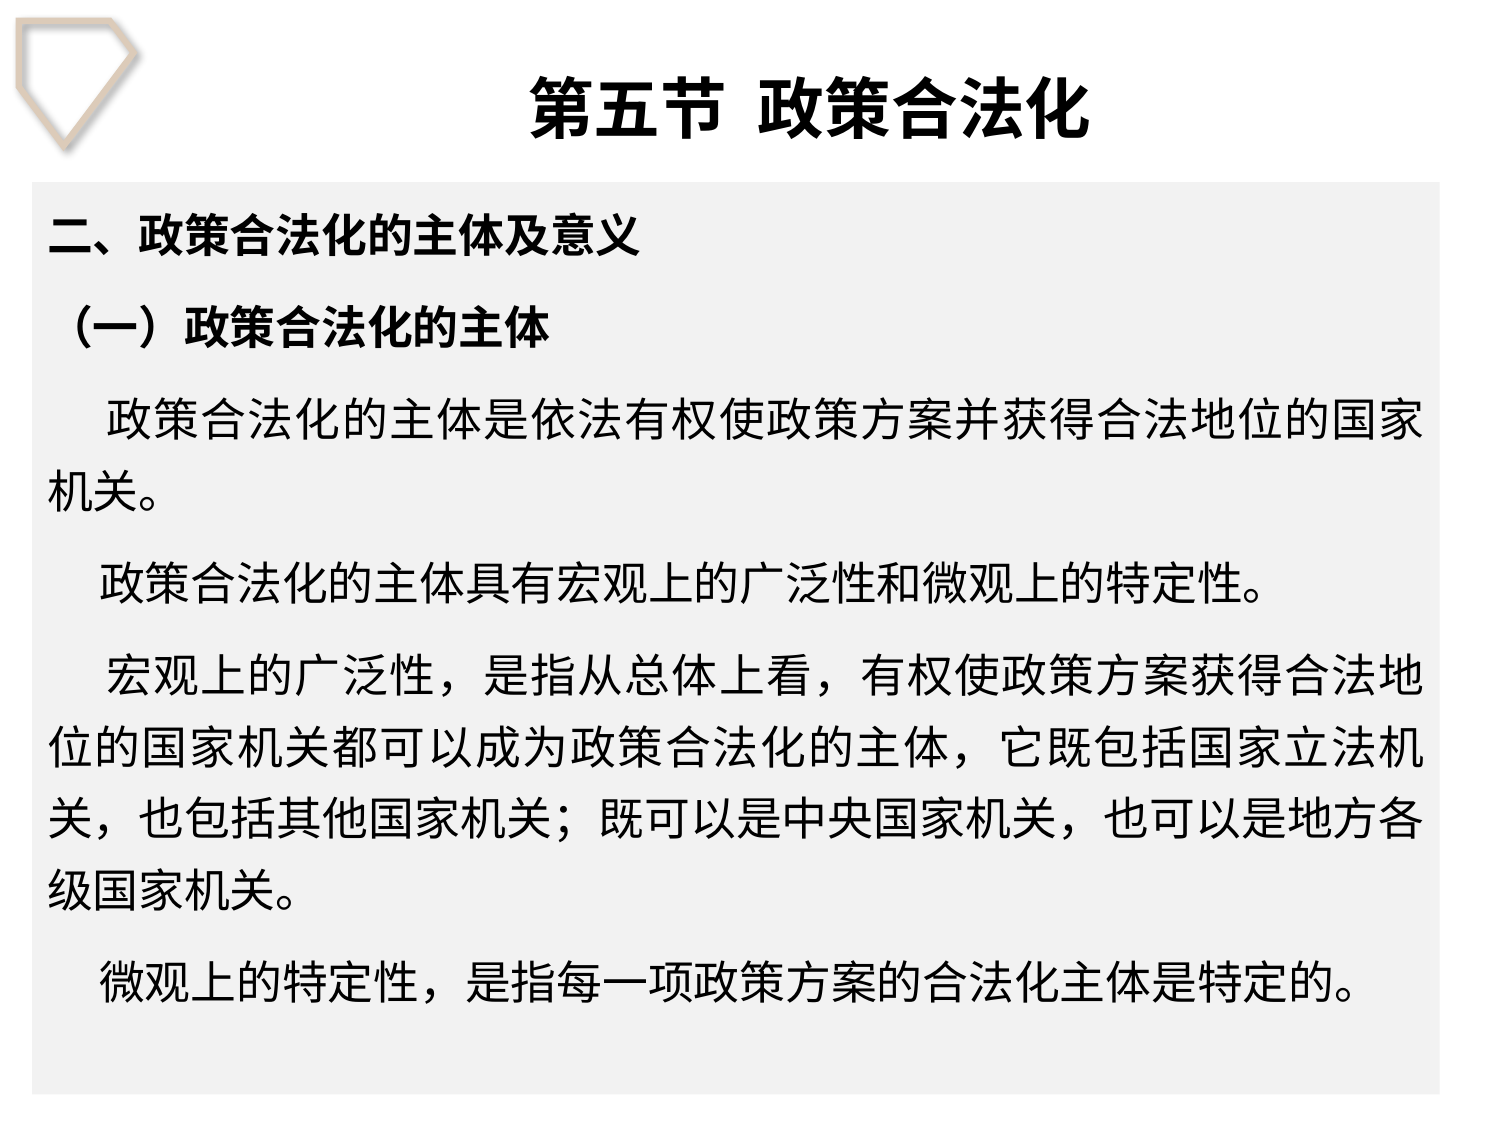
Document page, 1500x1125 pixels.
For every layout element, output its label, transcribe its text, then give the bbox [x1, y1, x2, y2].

title 第五节 政策合法化 [161, 42, 1459, 183]
list 二、政策合法化的主体及意义 （一）政策合法化的主体 政策合法化的主体是依法有权使政策方案并获得合法地位的国家机关。 政策合法化的主体具有宏观上的广泛性和微观上的特定性。 宏观上的广泛性，是指从总体上看，有权使政策方案获得合法地位的国家机关都可以成为政策合法化的主体，它既包括国家立法机关，也包括其他国家机关；既可以是中央国家机关，也可以是地方各级国家机关。 微观上的特定性，是指每一项政策方案的合法化主体是特定的。 [32, 182, 1440, 1095]
